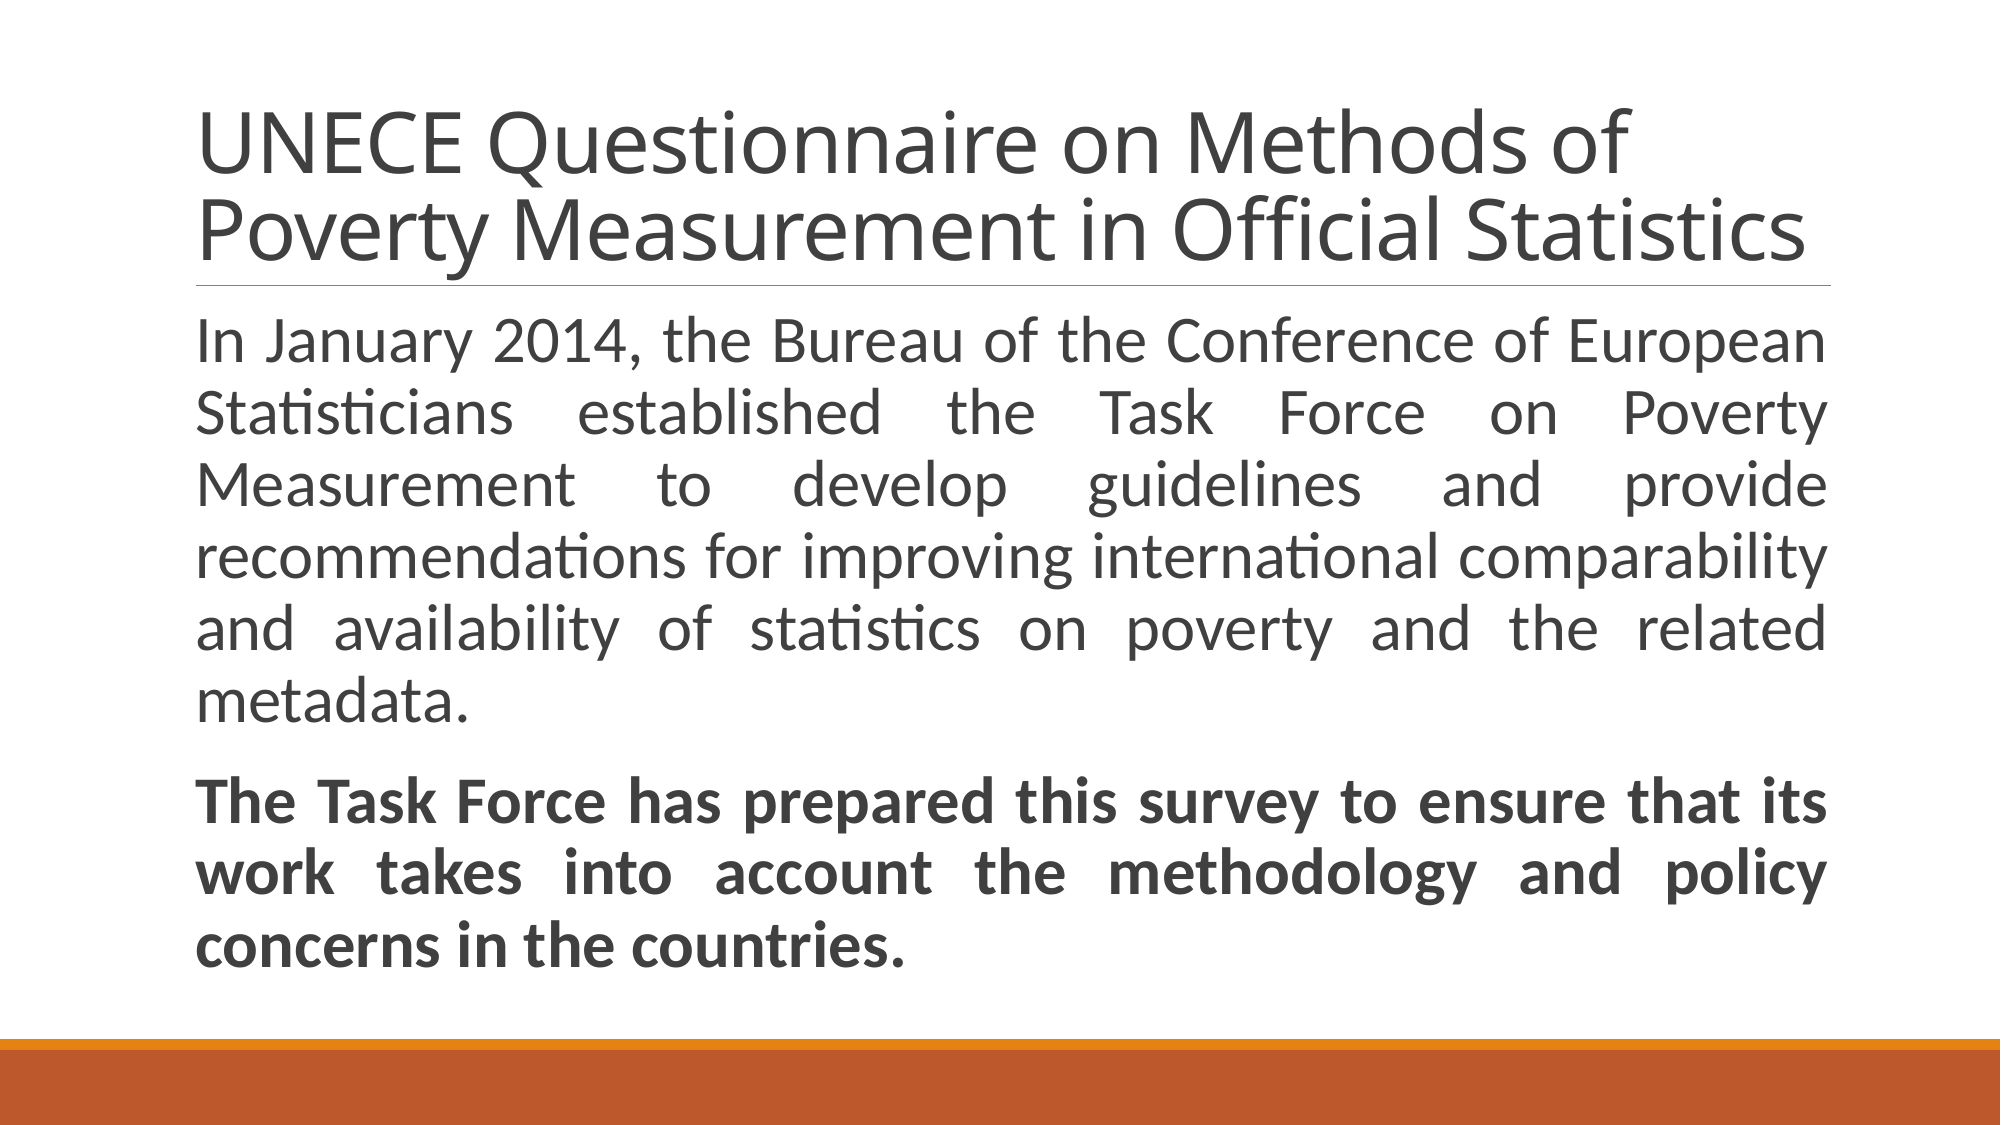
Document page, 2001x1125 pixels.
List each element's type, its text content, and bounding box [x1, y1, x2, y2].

list In January 2014, the Bureau of the Conference of European Statisticians established the Task Force on Poverty Measurement to develop guidelines and provide recommendations for improving international comparability and availability of statistics on poverty and the related metadata. The Task Force has prepared this survey to ensure that its work takes into account the methodology and policy concerns in the countries. [180, 297, 1830, 958]
title UNECE Questionnaire on Methods of Poverty Measurement in Official Statistics [180, 47, 1830, 285]
